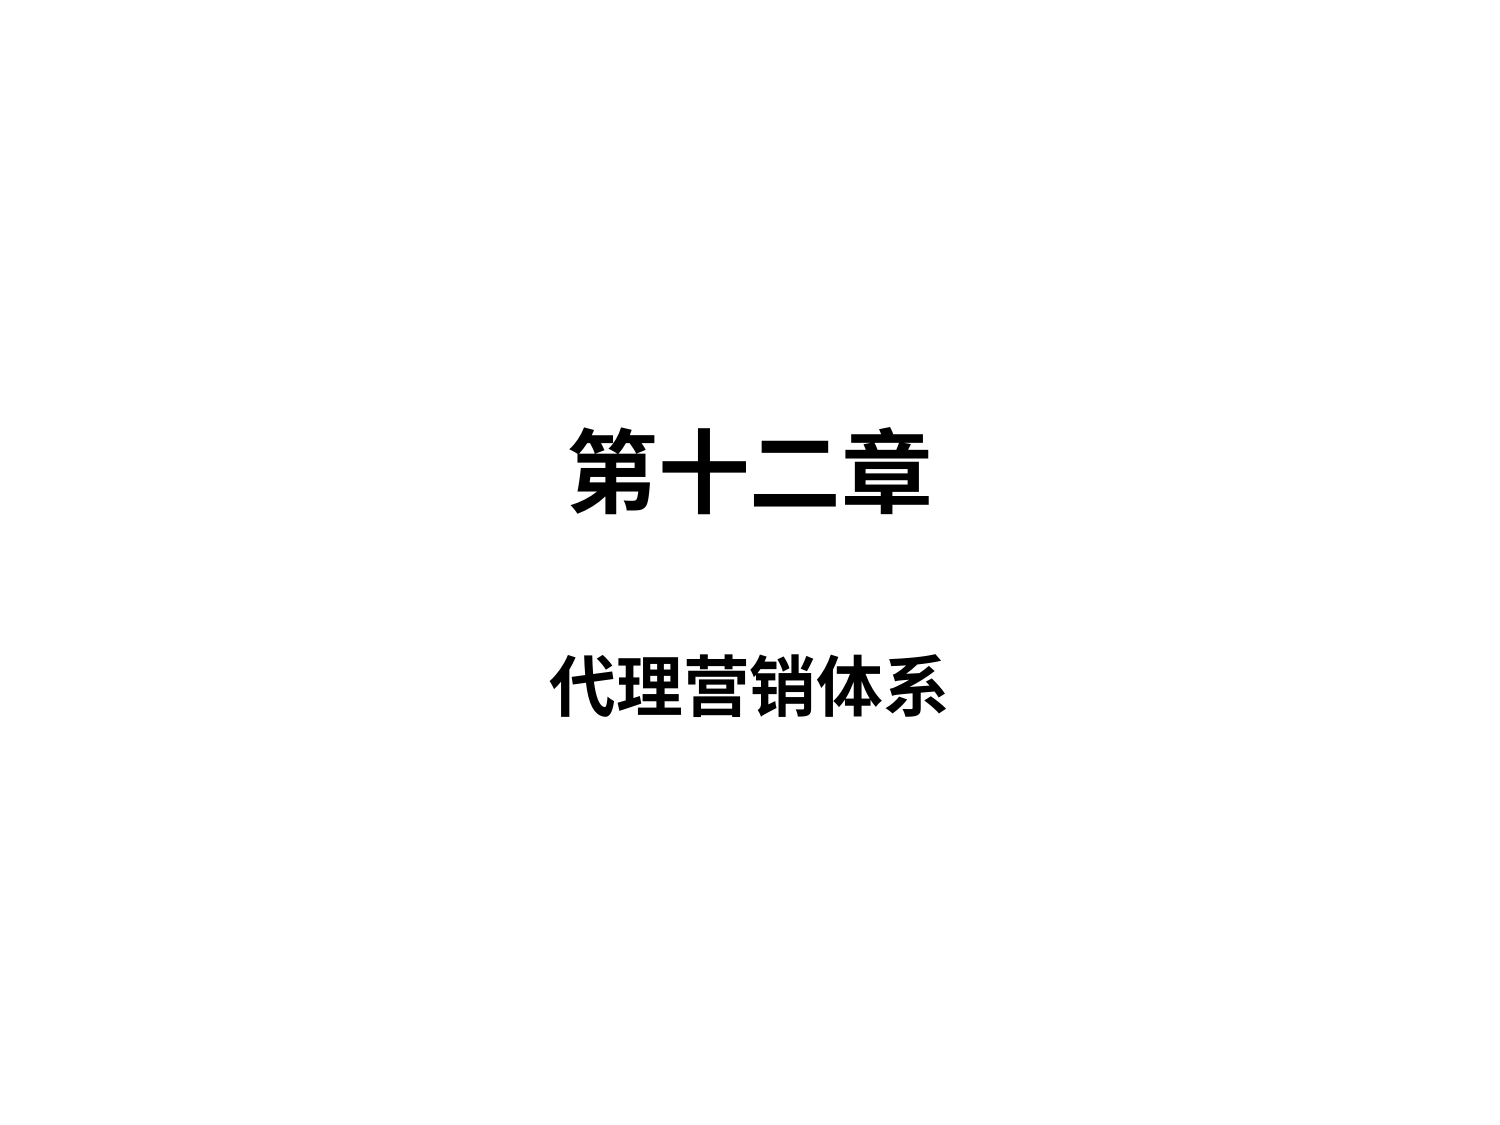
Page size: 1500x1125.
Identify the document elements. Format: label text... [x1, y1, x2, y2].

title 第十二章 [112, 349, 1388, 591]
subtitle 代理营销体系 [225, 637, 1275, 925]
